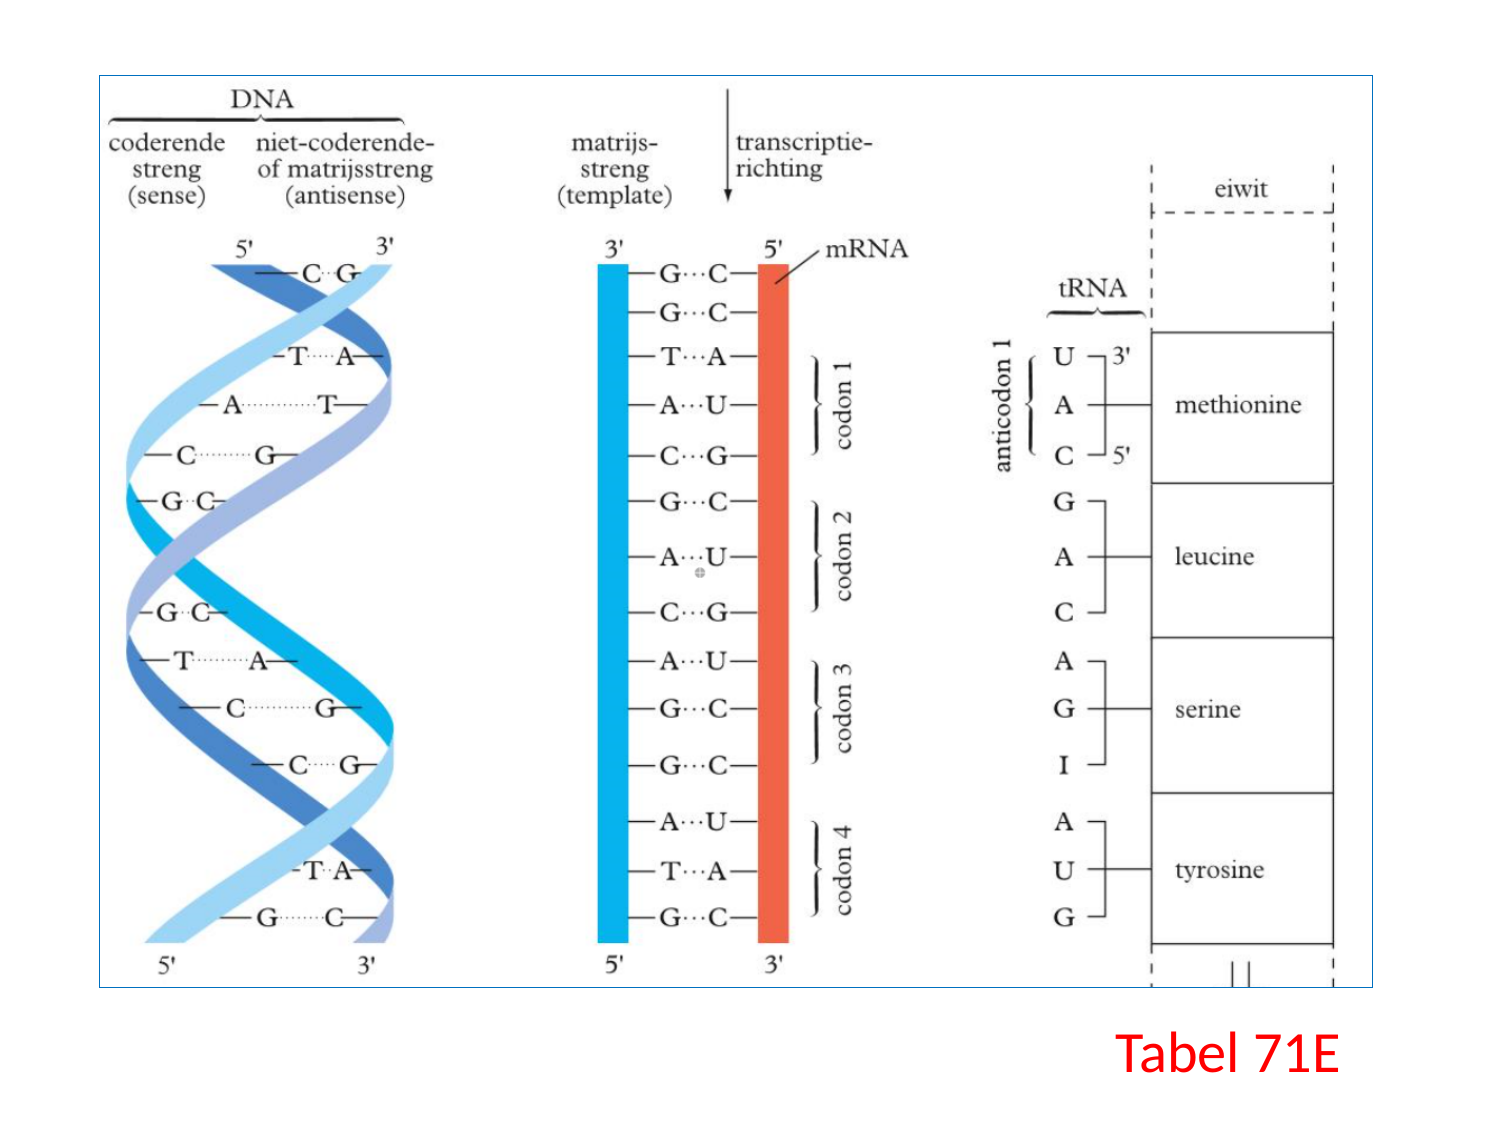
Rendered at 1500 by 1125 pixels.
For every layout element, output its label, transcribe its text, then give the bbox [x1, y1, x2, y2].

picture [99, 75, 1373, 988]
text_box Tabel 71E [1100, 1006, 1500, 1092]
